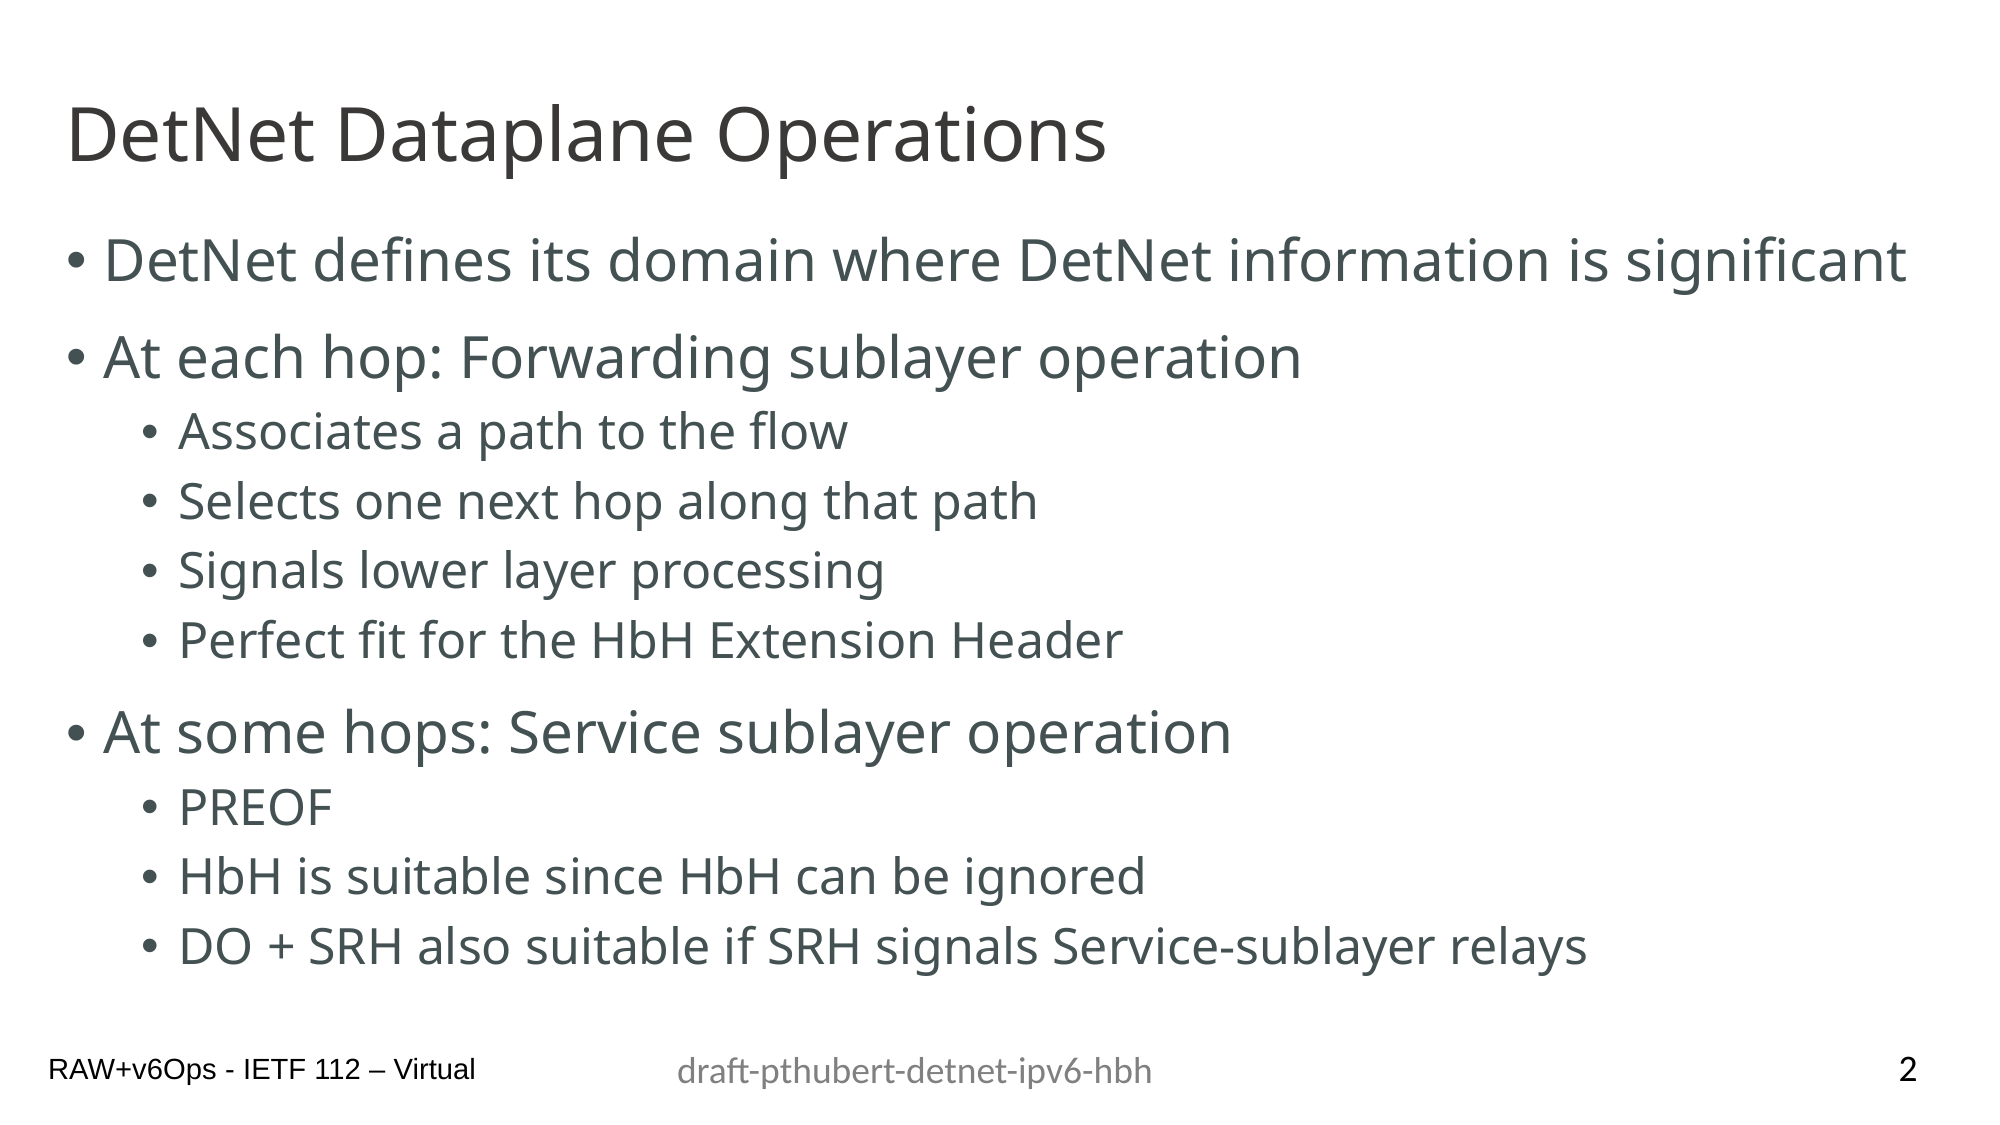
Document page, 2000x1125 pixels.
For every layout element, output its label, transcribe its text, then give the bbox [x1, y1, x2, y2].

footer draft-pthubert-detnet-ipv6-hbh [662, 1038, 1338, 1099]
list DetNet defines its domain where DetNet information is significant At each hop: Forwarding sublayer operation Associates a path to the flow Selects one next hop along that path Signals lower layer processing Perfect fit for the HbH Extension Header At some hops: Service sublayer operation PREOF HbH is suitable since HbH can be ignored DO + SRH also suitable if SRH signals Service-sublayer relays [51, 220, 1926, 1035]
title DetNet Dataplane Operations [50, 70, 1927, 209]
slide_number 2 [1482, 1036, 1933, 1097]
